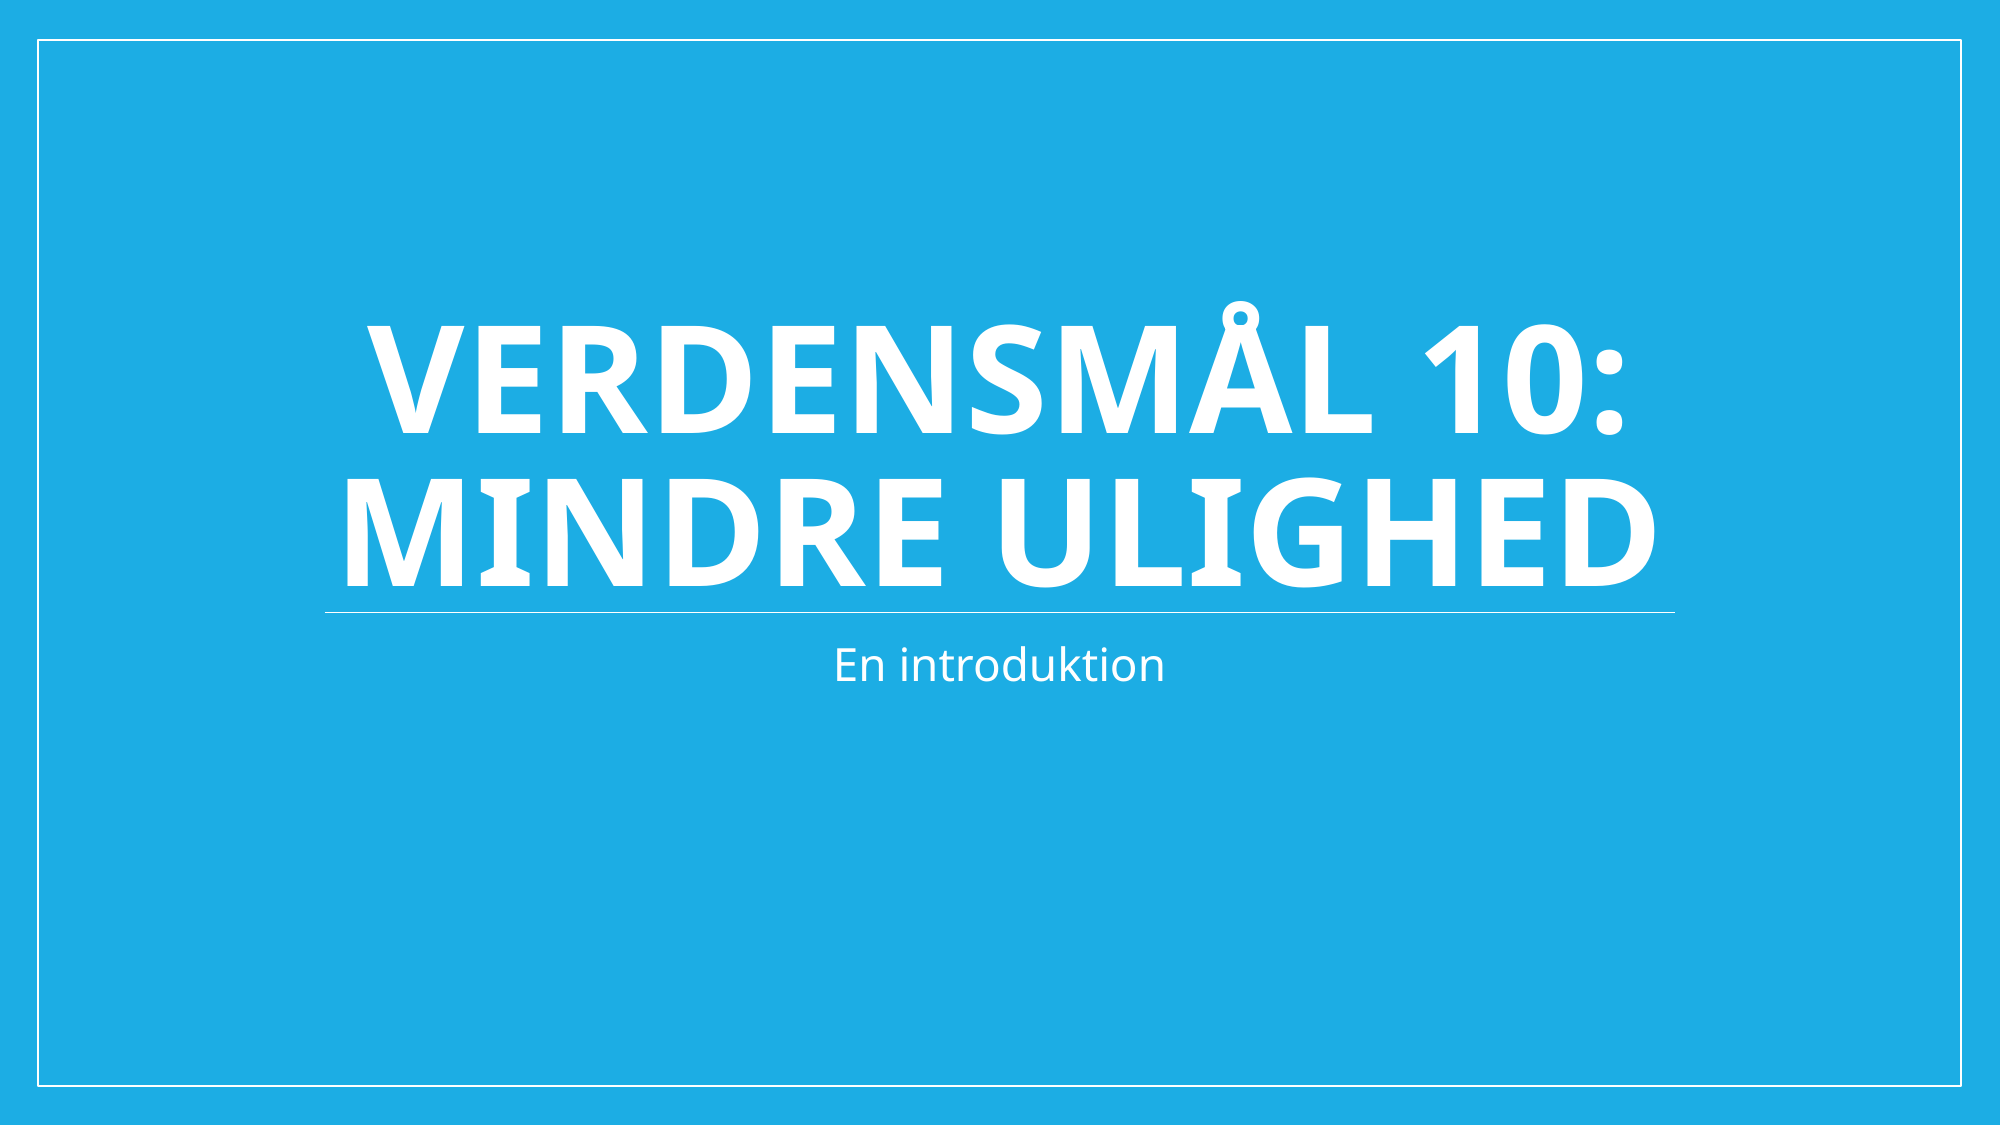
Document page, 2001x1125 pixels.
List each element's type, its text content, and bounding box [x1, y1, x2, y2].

title Verdensmål 10: MINDRE Ulighed [182, 144, 1818, 625]
subtitle En introduktion [280, 634, 1719, 863]
